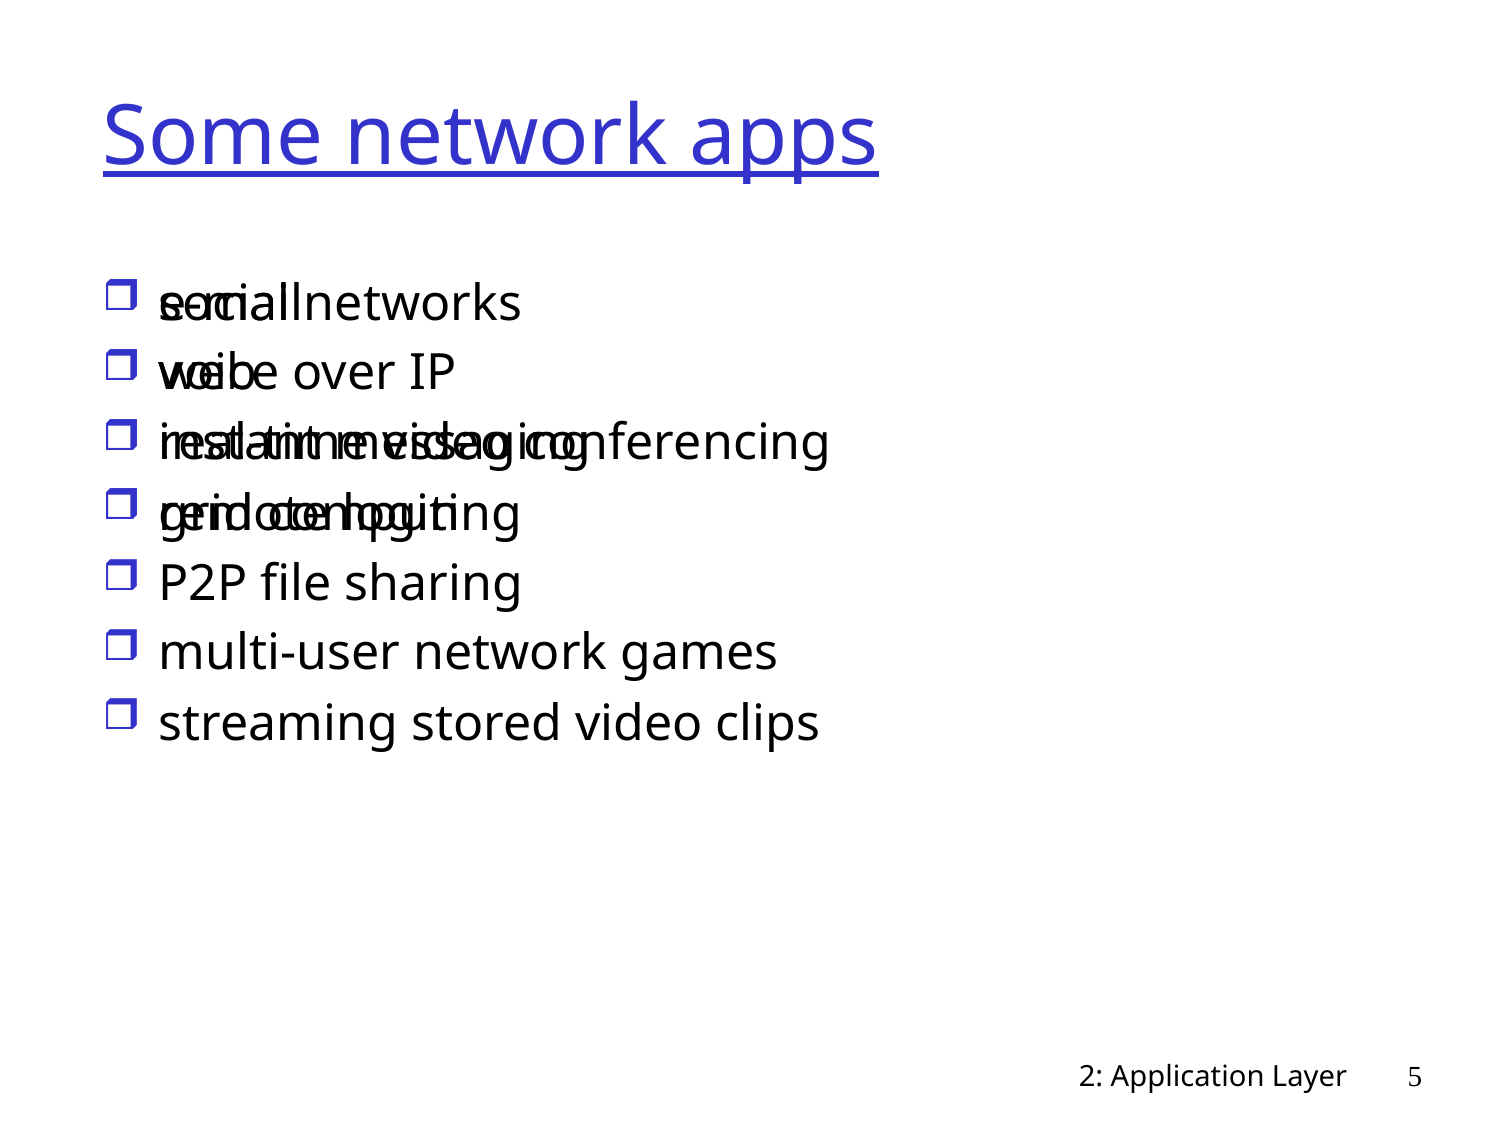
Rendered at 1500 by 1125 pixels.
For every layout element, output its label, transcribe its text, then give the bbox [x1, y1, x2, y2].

footer 2: Application Layer [887, 1049, 1362, 1125]
slide_number 5 [1362, 1049, 1438, 1125]
list social networks voice over IP real-time video conferencing grid computing [87, 262, 1363, 1026]
title Some network apps [87, 37, 1363, 226]
